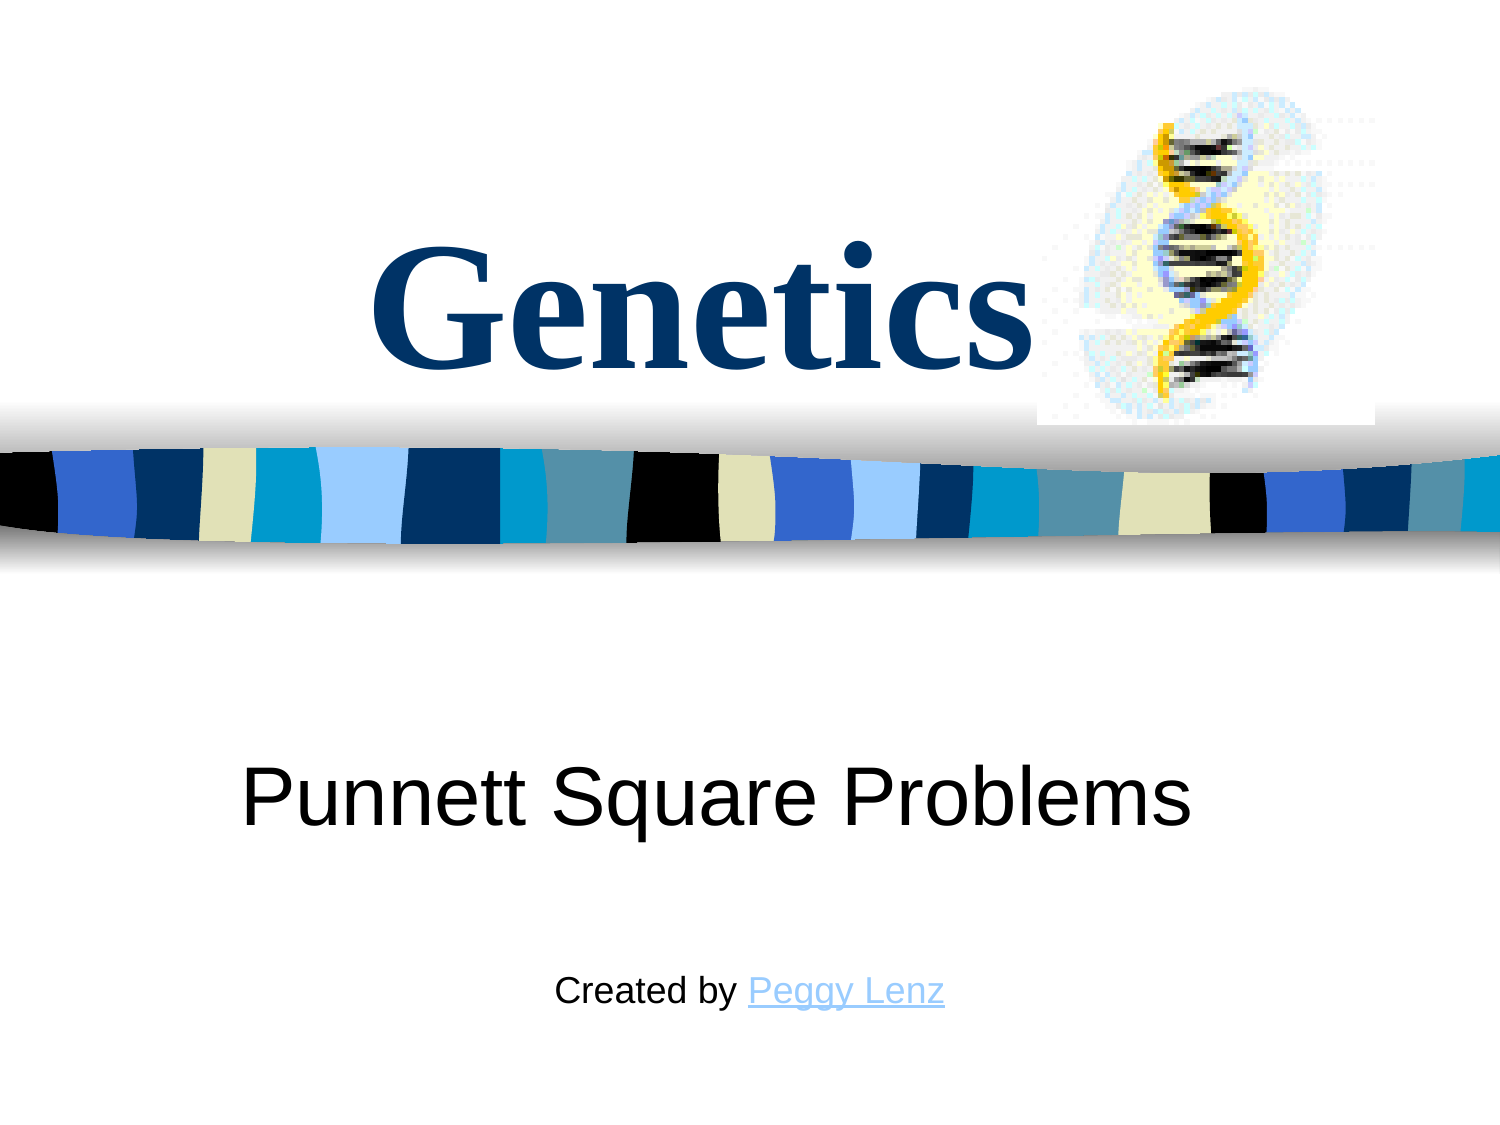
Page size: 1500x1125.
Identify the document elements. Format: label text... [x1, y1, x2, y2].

subtitle Punnett Square Problems Created by Peggy Lenz [224, 637, 1276, 926]
title Genetics [349, 224, 1032, 413]
picture [1037, 87, 1376, 426]
